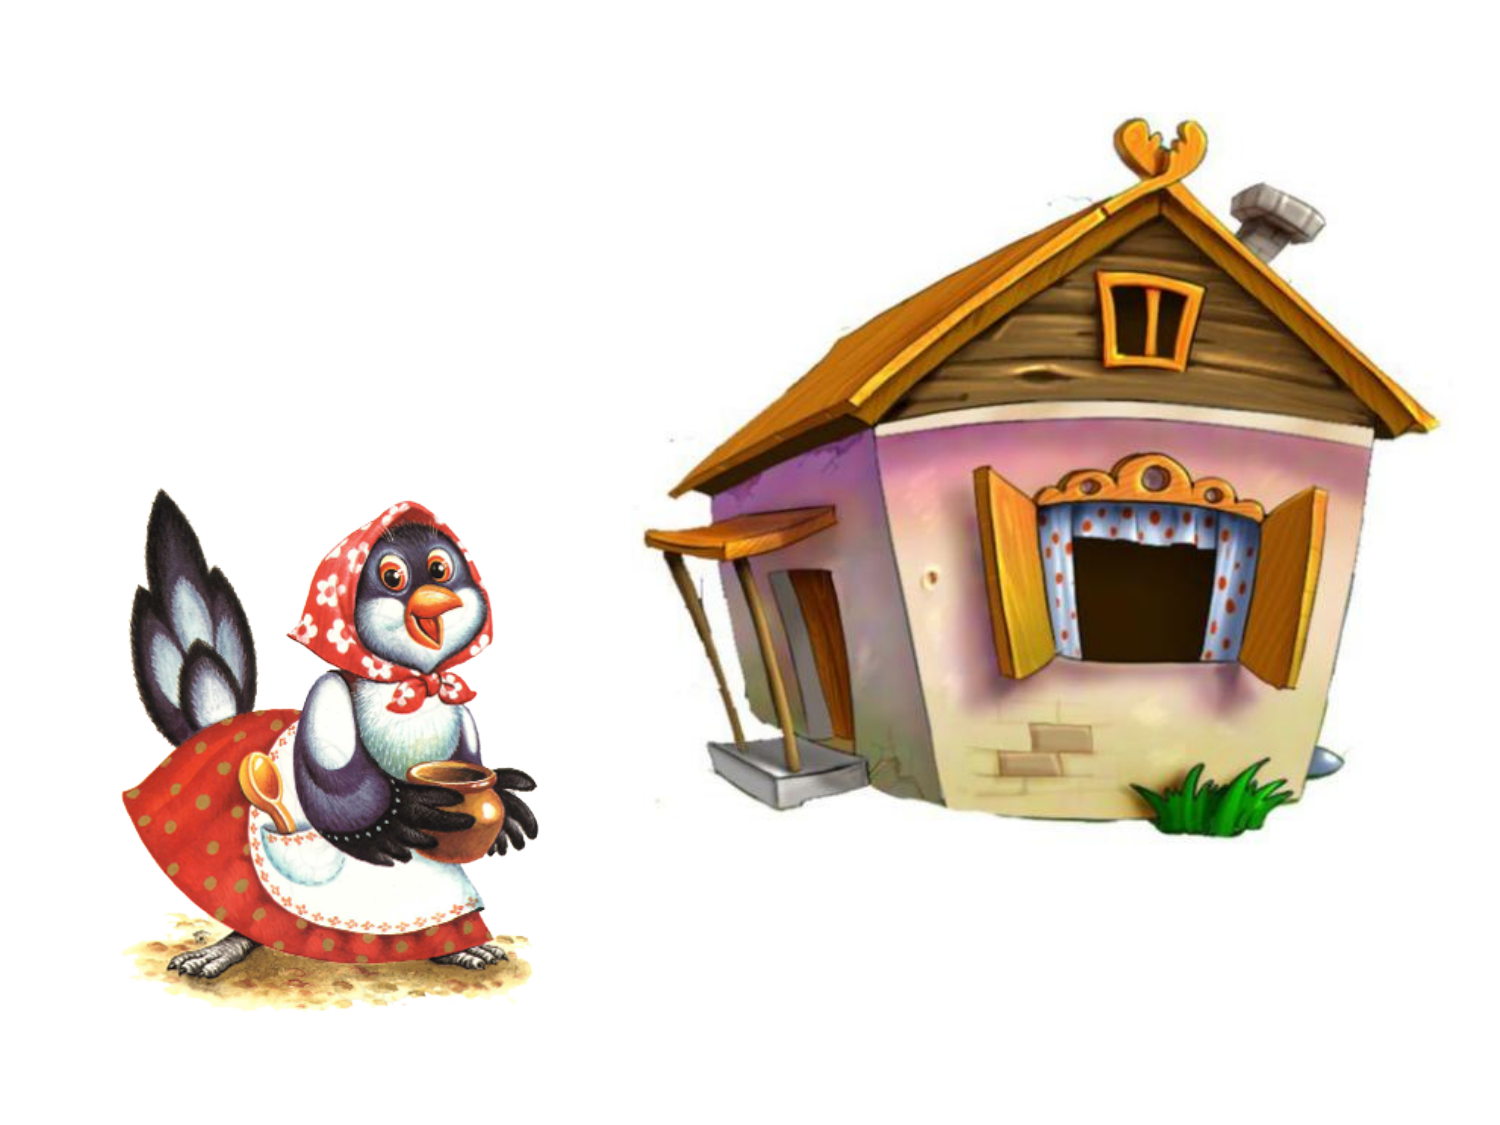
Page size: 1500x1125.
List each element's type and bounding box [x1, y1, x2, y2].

picture [111, 480, 552, 1015]
picture [608, 89, 1465, 878]
